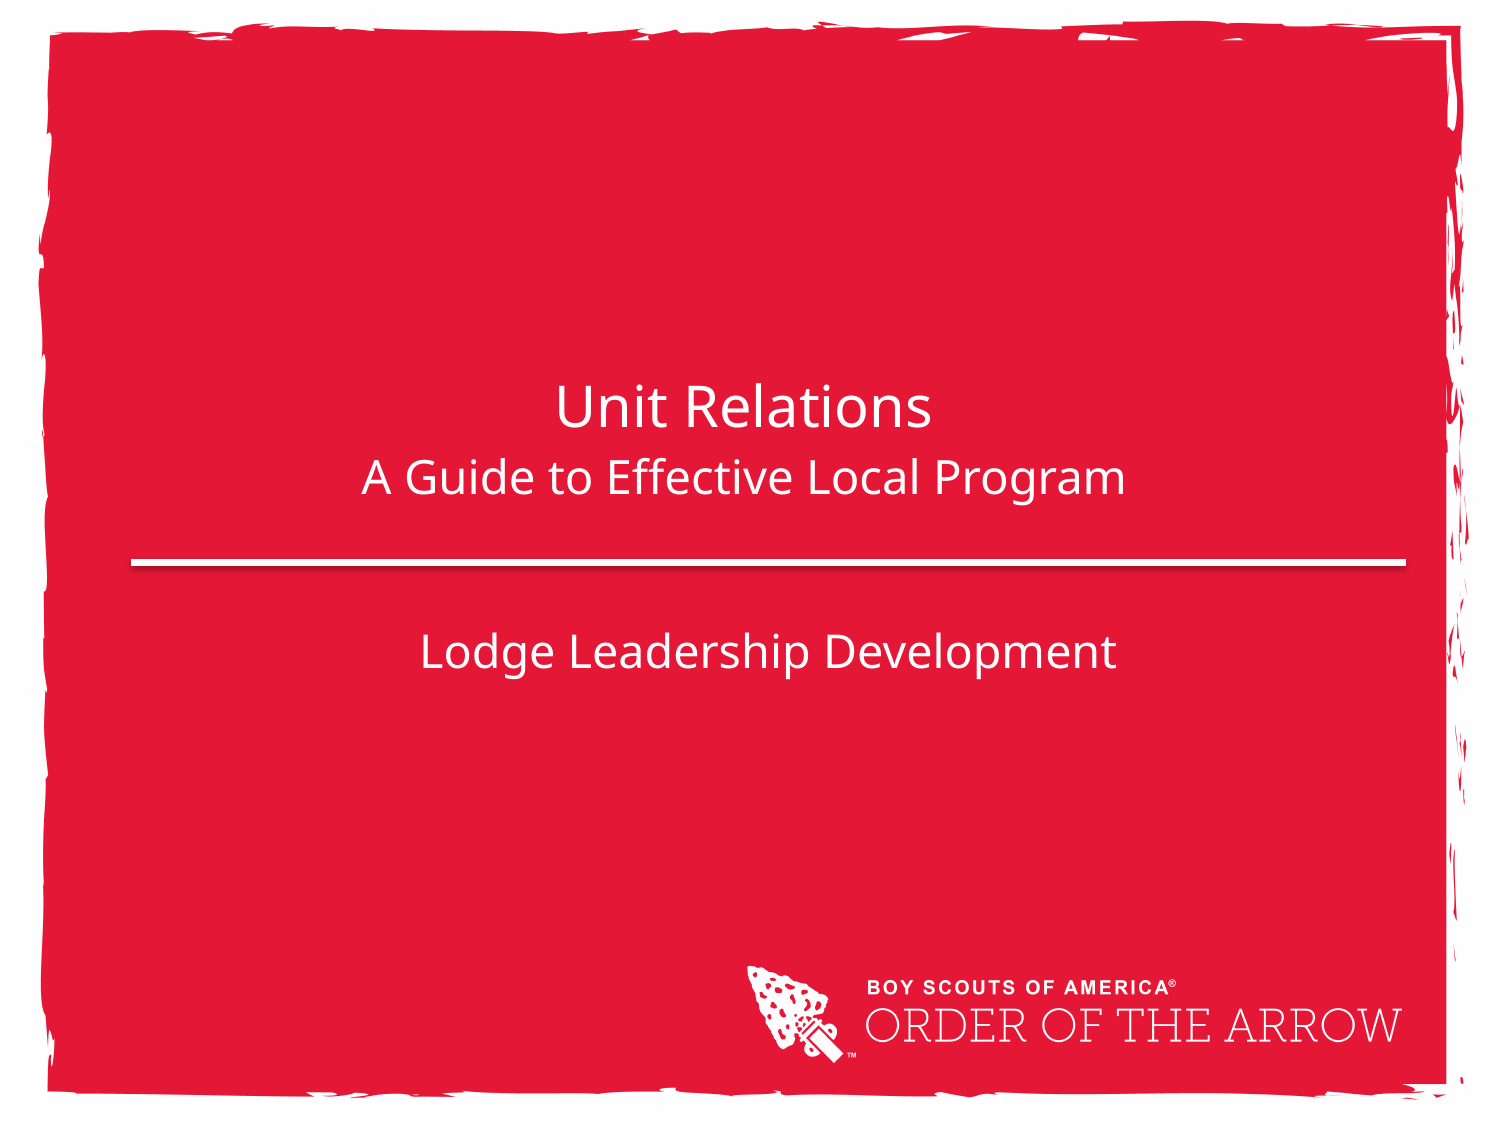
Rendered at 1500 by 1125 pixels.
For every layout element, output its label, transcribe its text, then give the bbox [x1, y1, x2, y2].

title Unit Relations A Guide to Effective Local Program [32, 357, 1457, 517]
picture [0, 0, 1500, 1125]
subtitle Lodge Leadership Development [131, 611, 1407, 691]
